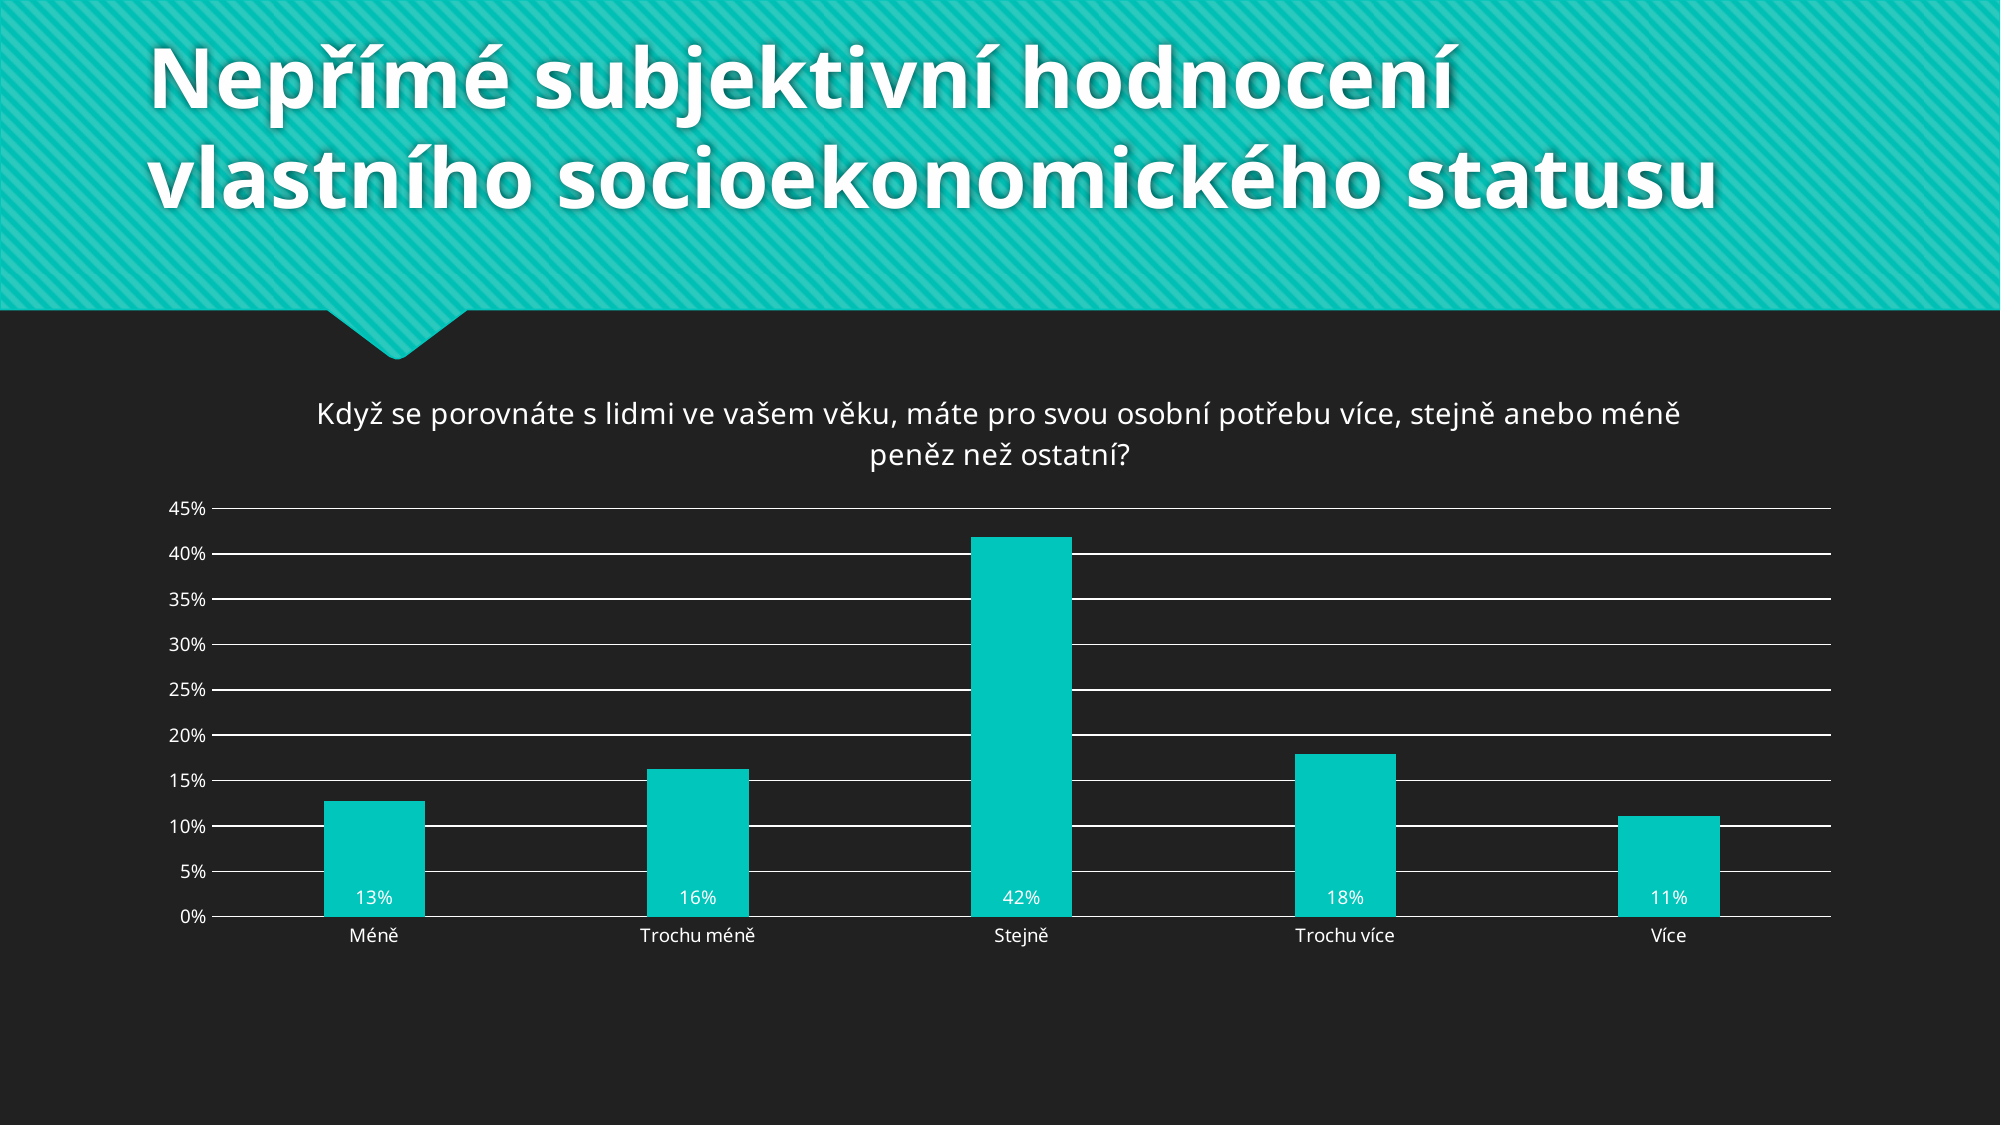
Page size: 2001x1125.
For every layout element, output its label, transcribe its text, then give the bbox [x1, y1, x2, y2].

chart [134, 364, 1866, 962]
title Nepřímé subjektivní hodnocení vlastního socioekonomického statusu [132, 73, 1868, 233]
